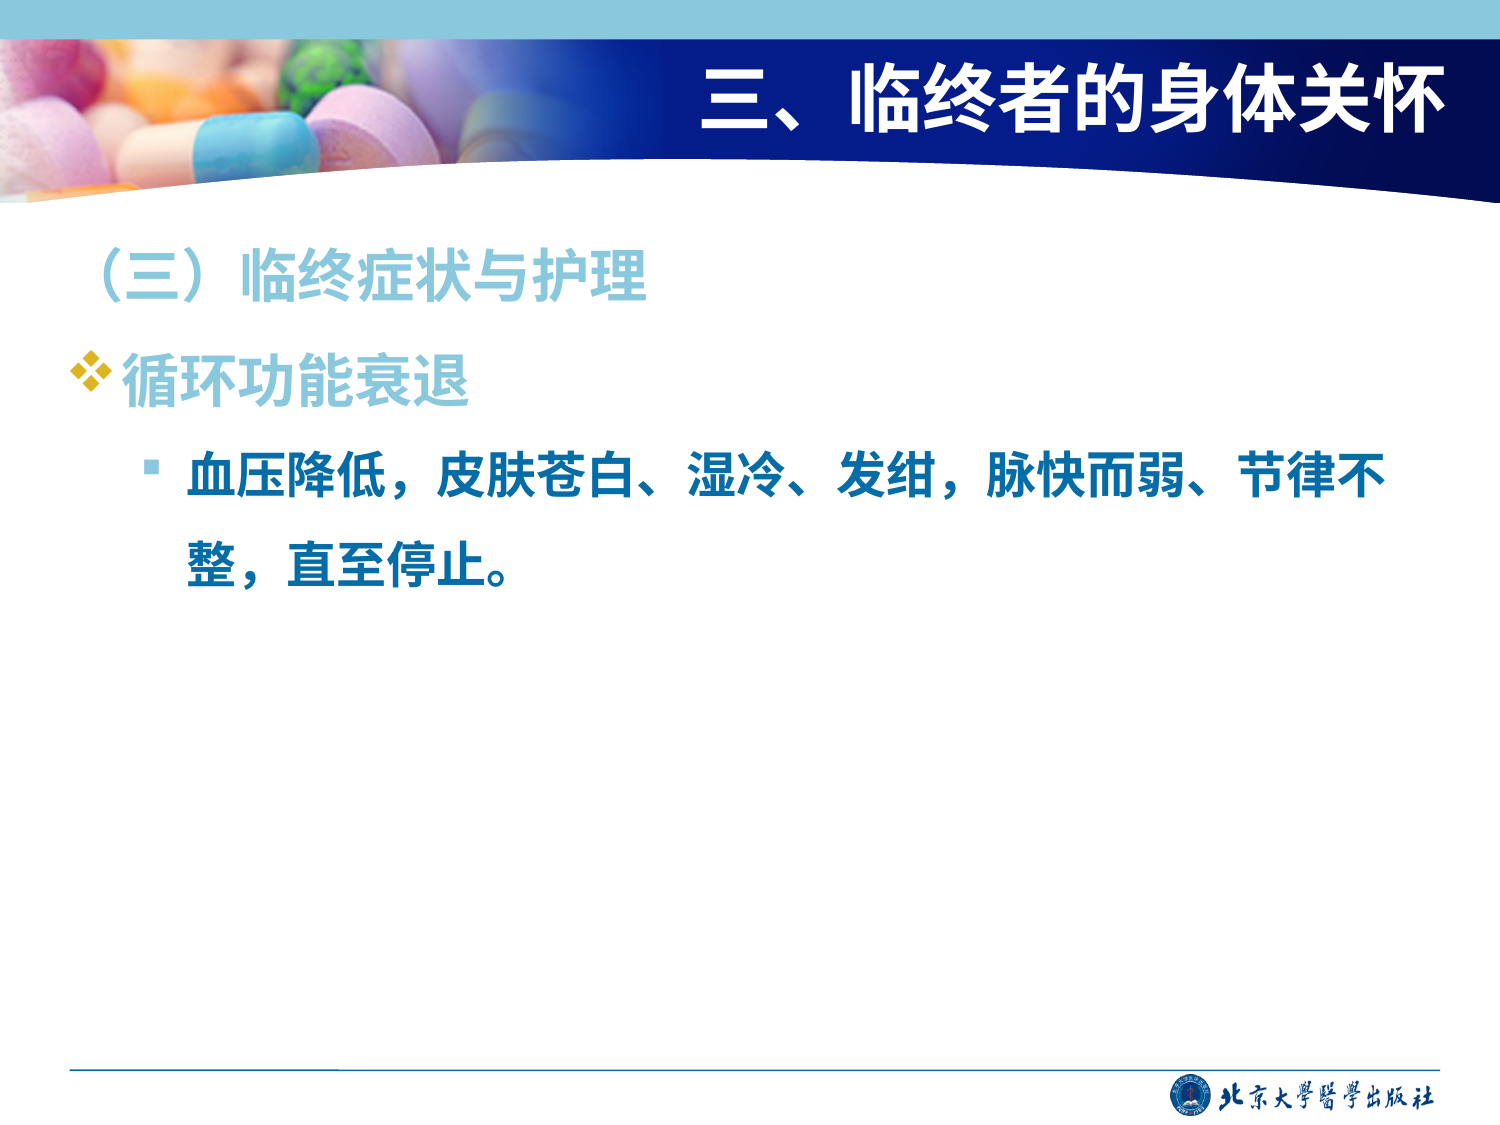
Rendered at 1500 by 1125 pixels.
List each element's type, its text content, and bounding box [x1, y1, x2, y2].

list （三）临终症状与护理 循环功能衰退 血压降低，皮肤苍白、湿冷、发绀，脉快而弱、节律不整，直至停止。 [49, 196, 1463, 1071]
picture [0, 40, 1500, 203]
picture [1170, 1074, 1436, 1118]
title 三、临终者的身体关怀 [137, 49, 1463, 143]
